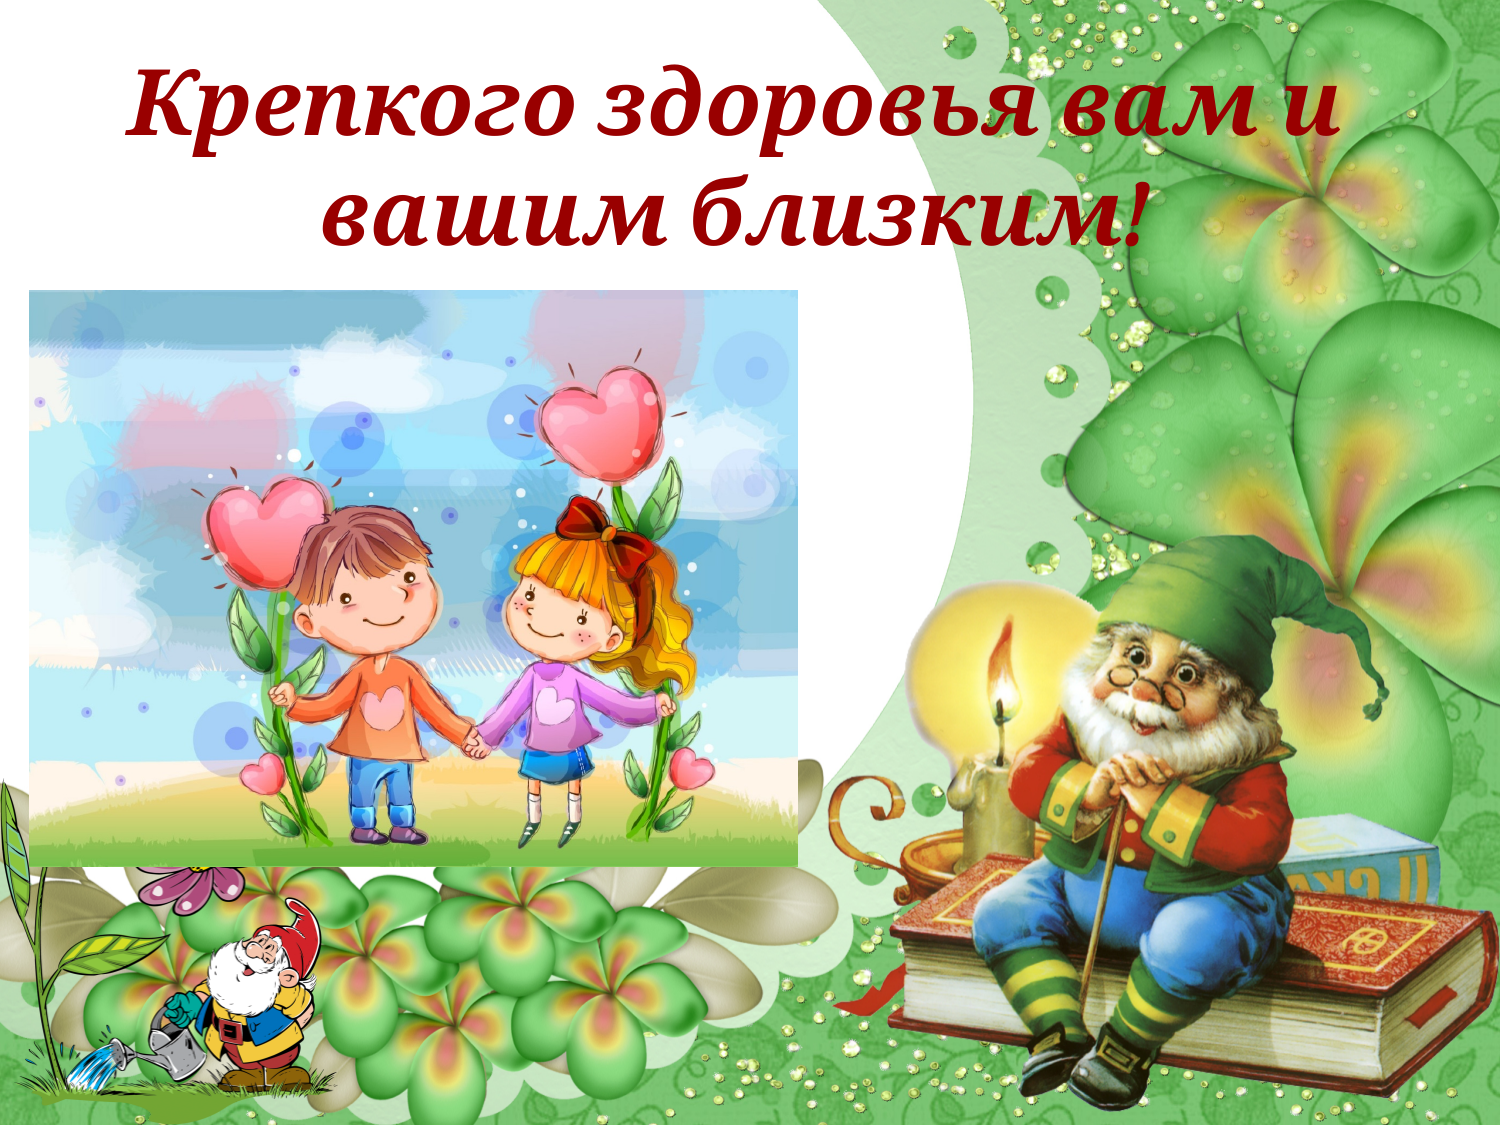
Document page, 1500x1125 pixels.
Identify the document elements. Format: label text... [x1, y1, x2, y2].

title Крепкого здоровья вам и вашим близким! [0, 0, 1471, 307]
picture [0, 0, 1500, 1125]
